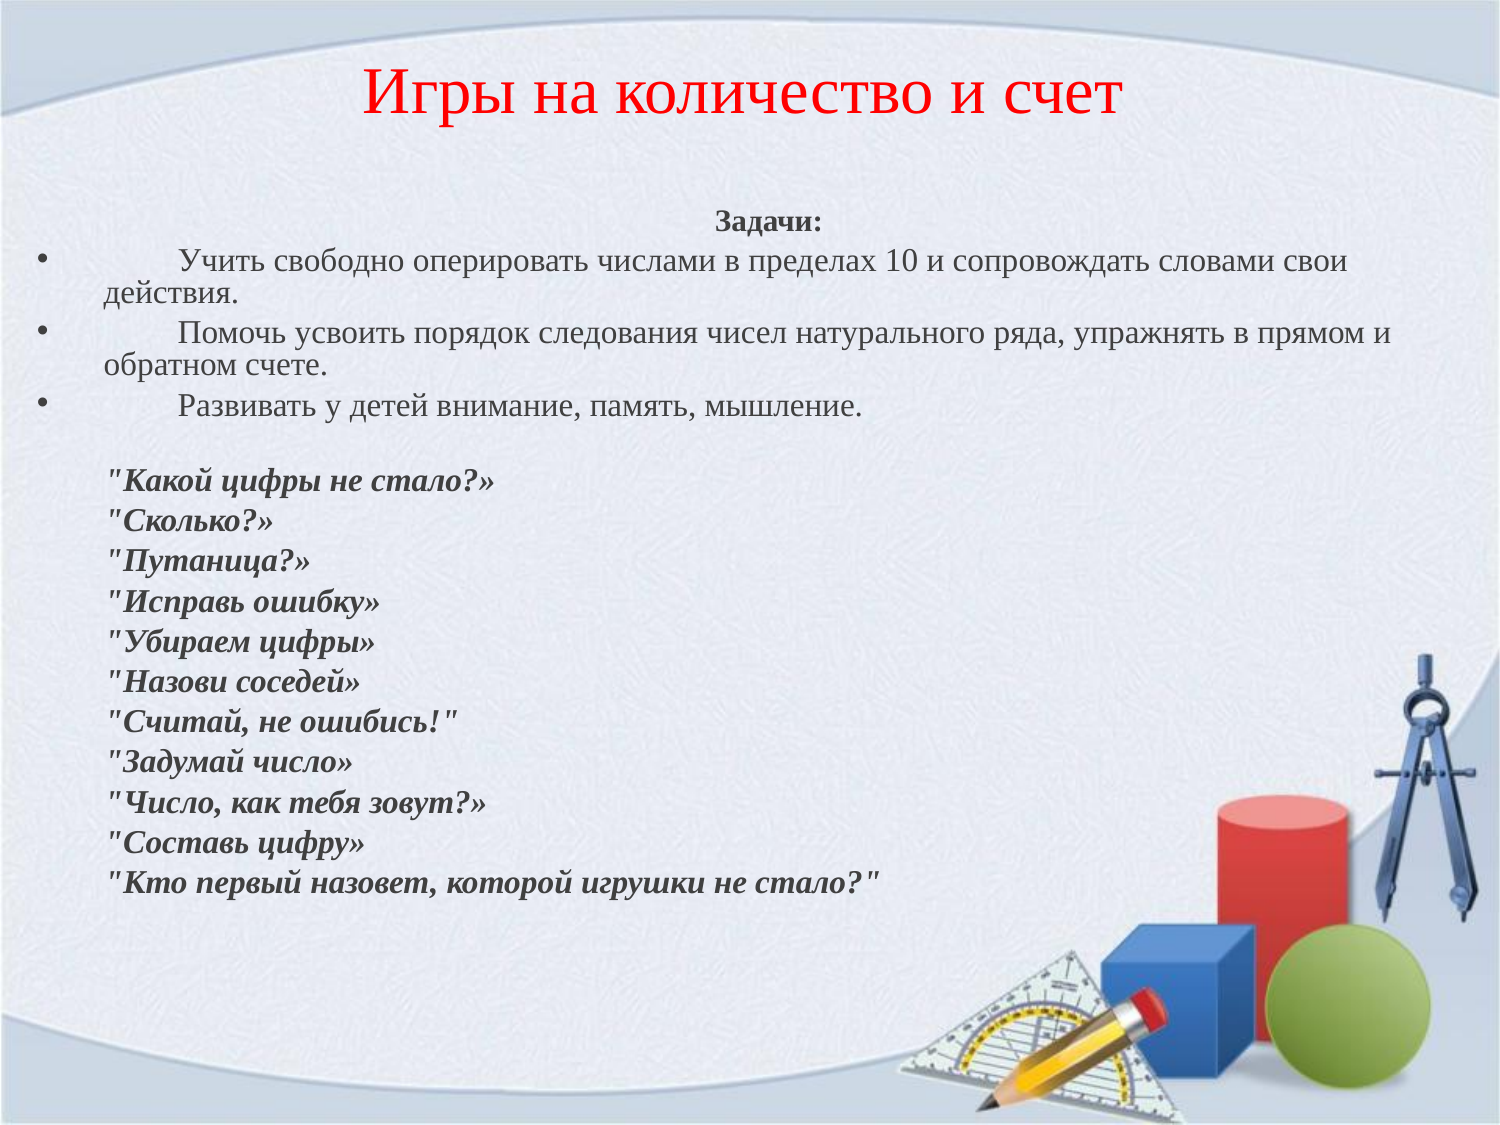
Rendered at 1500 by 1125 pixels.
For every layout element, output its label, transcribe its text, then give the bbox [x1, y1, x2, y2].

text_box Задачи: Учить свободно оперировать числами в пределах 10 и сопровождать словами свои действия. Помочь усвоить порядок следования чисел натурального ряда, упражнять в прямом и обратном счете. Развивать у детей внимание, память, мышление. "Какой цифры не стало?» "Сколько?» "Путаница?» "Исправь ошибку» "Убираем цифры» "Назови соседей» "Считай, не ошибись!" "Задумай число» "Число, как тебя зовут?» "Составь цифру» "Кто первый назовет, которой игрушки не стало?" [0, 148, 1438, 959]
picture [0, 0, 1500, 1125]
text_box Игры на количество и счет [159, 30, 1329, 144]
